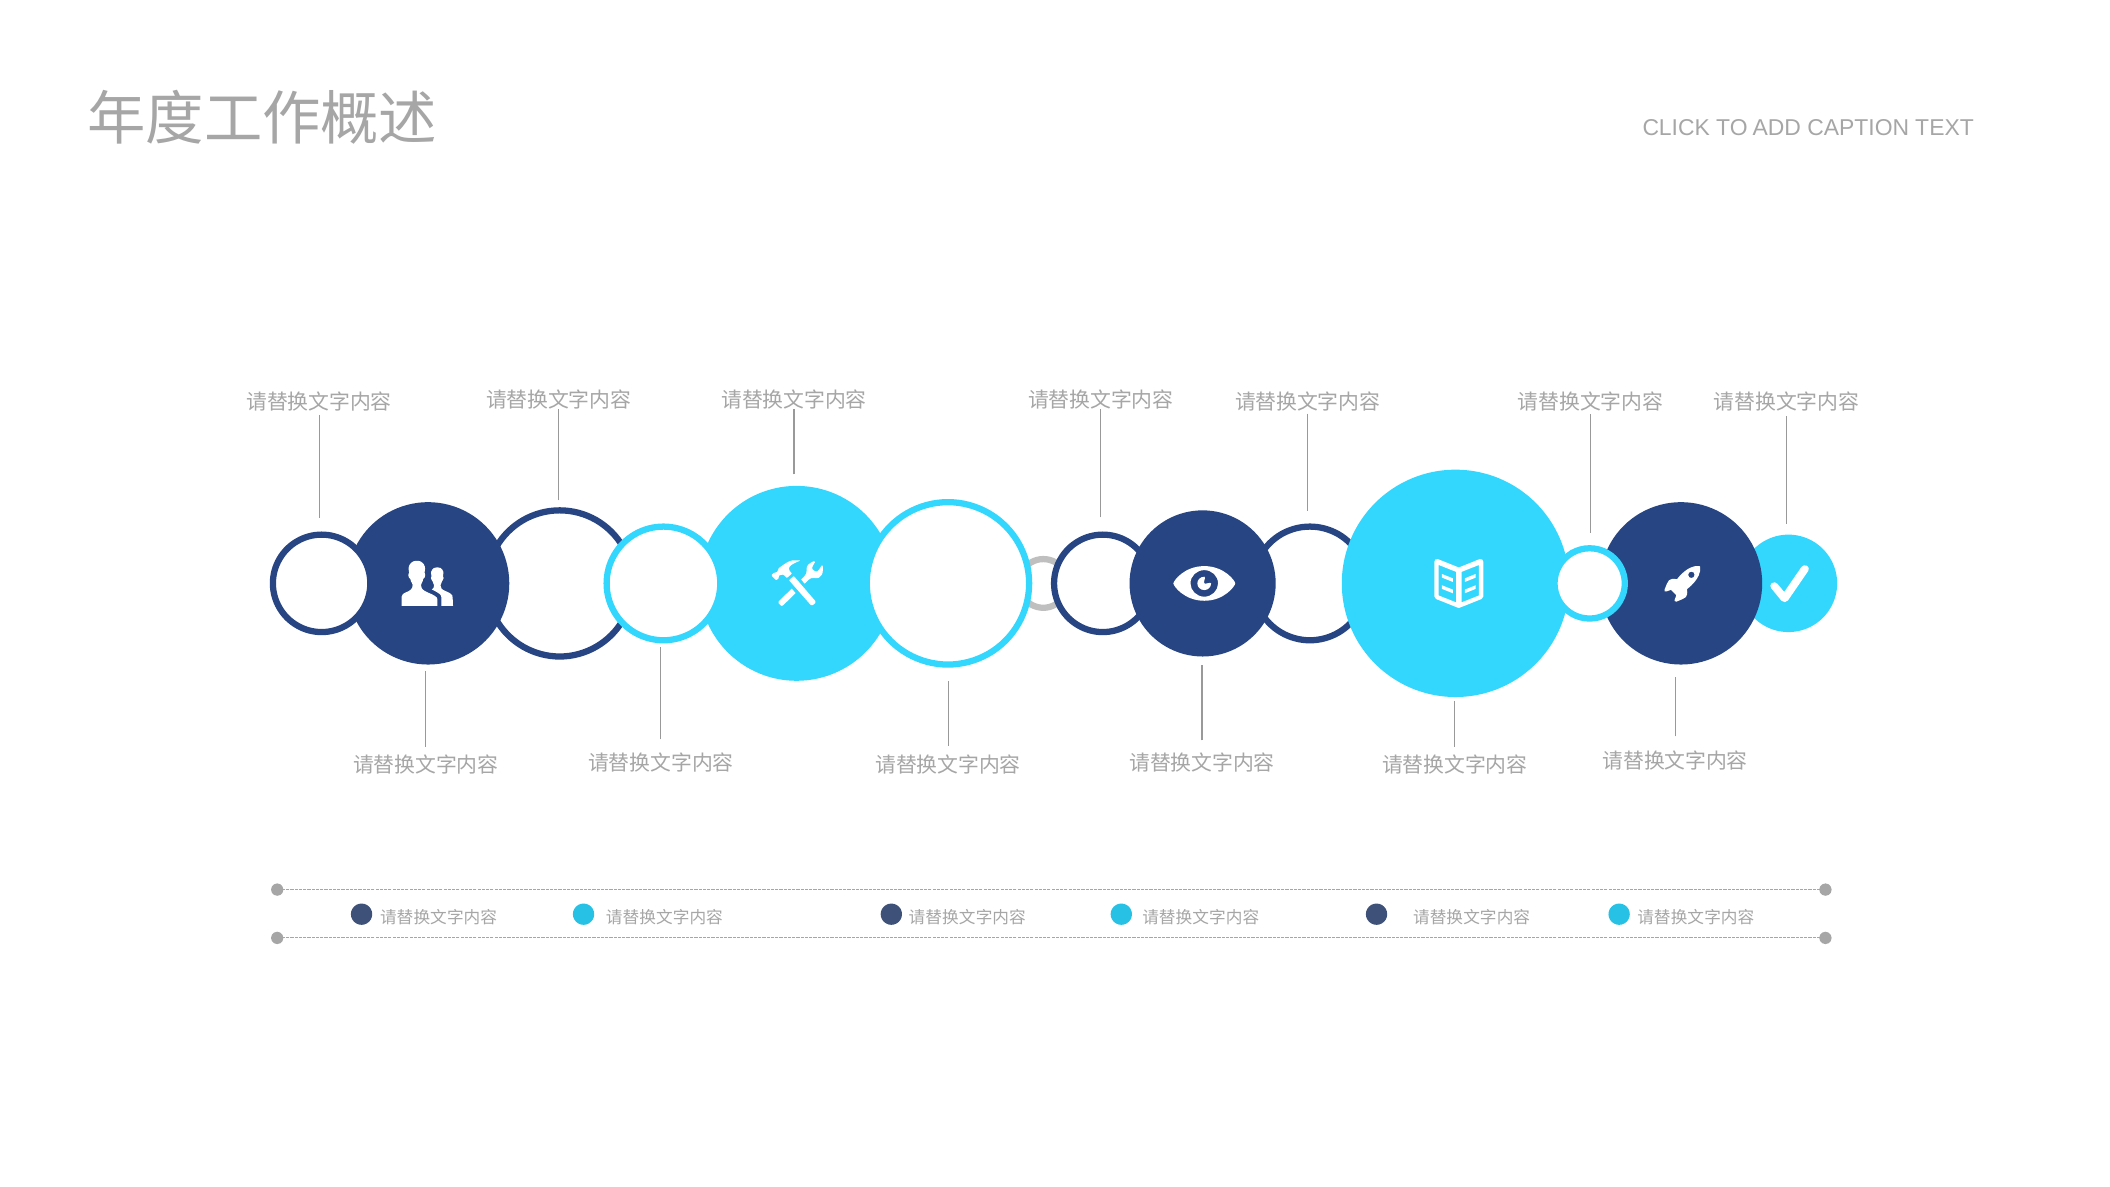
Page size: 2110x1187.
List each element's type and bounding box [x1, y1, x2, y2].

text_box [771, 560, 800, 580]
text_box [1028, 558, 1057, 609]
text_box [1601, 676, 1749, 774]
text_box [1233, 383, 1382, 512]
text_box [350, 902, 1755, 927]
text_box [1605, 501, 1764, 666]
text_box [1553, 547, 1626, 620]
text_box [355, 501, 511, 666]
text_box [874, 681, 1022, 778]
text_box [277, 889, 1826, 938]
text_box [587, 647, 735, 776]
text_box [720, 381, 868, 475]
text_box [706, 484, 882, 682]
text_box [1266, 525, 1349, 642]
text_box [499, 509, 622, 658]
text_box [865, 501, 1031, 666]
text_box [245, 383, 393, 518]
text_box [1128, 509, 1277, 658]
text_box [401, 560, 438, 606]
text_box [1712, 383, 1861, 525]
text_box [778, 588, 796, 606]
text_box [271, 533, 372, 634]
text_box [87, 78, 2022, 153]
text_box [1128, 664, 1276, 776]
text_box [1340, 468, 1567, 699]
text_box [1770, 565, 1809, 603]
text_box [484, 381, 633, 501]
text_box [1434, 559, 1484, 608]
text_box [1381, 700, 1529, 778]
text_box [801, 561, 823, 584]
text_box [1026, 381, 1175, 518]
text_box [1516, 383, 1665, 534]
text_box [430, 567, 454, 606]
text_box [605, 525, 722, 642]
text_box [1755, 533, 1839, 634]
text_box [352, 671, 500, 778]
text_box [1664, 566, 1701, 602]
text_box [1053, 533, 1137, 634]
text_box [1173, 566, 1236, 601]
text_box [789, 576, 816, 606]
